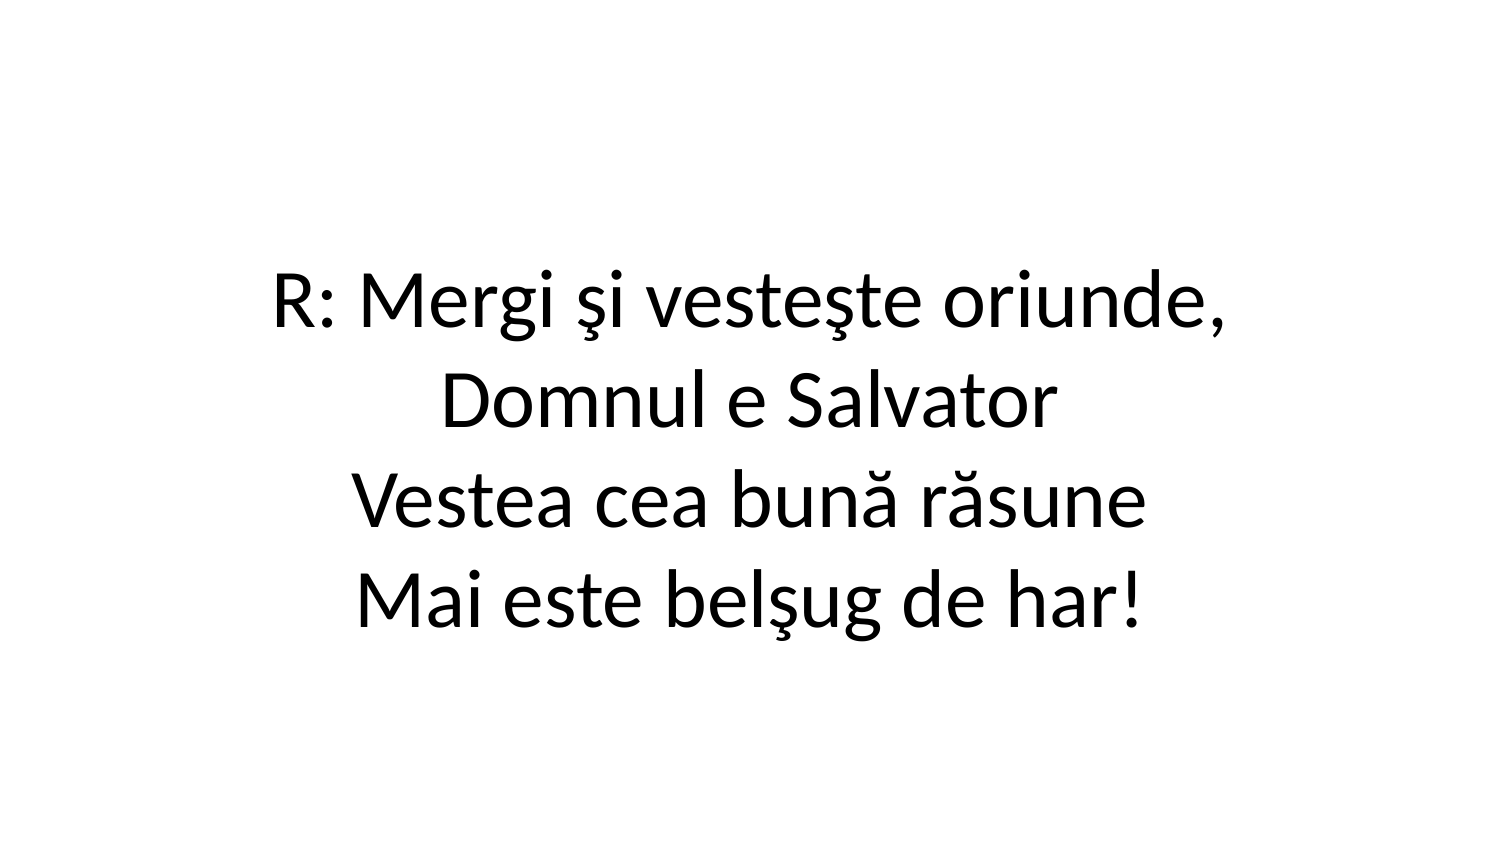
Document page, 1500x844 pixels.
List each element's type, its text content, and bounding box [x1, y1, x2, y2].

text_box R: Mergi şi vesteşte oriunde, Domnul e Salvator Vestea cea bună răsune Mai este belşug de har! [256, 192, 1244, 652]
